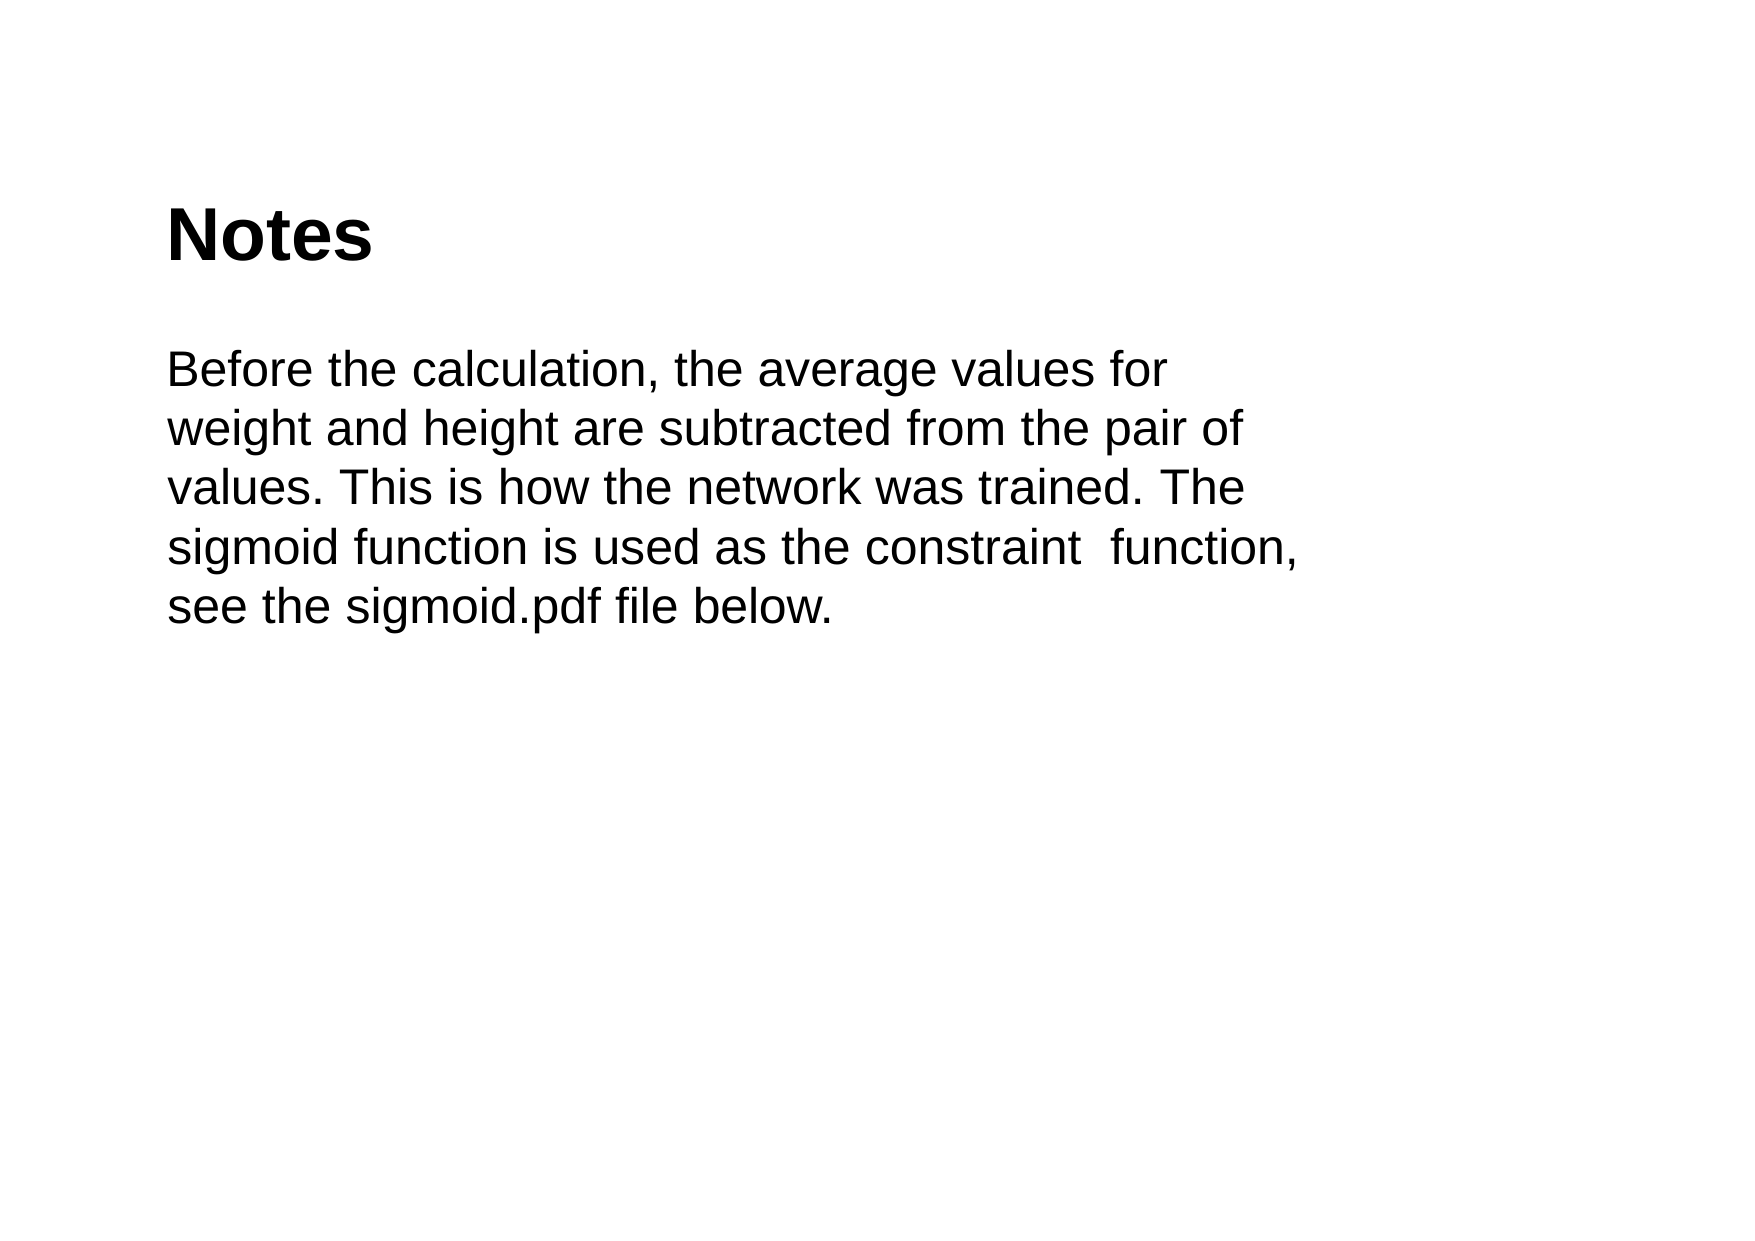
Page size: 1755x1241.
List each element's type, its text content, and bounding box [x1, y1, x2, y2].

text_box Notes Before the calculation, the average values for weight and height are subtracted from the pair of values. This is how the network was trained. The sigmoid function is used as the constraint function, see the sigmoid.pdf file below. [164, 182, 1334, 636]
